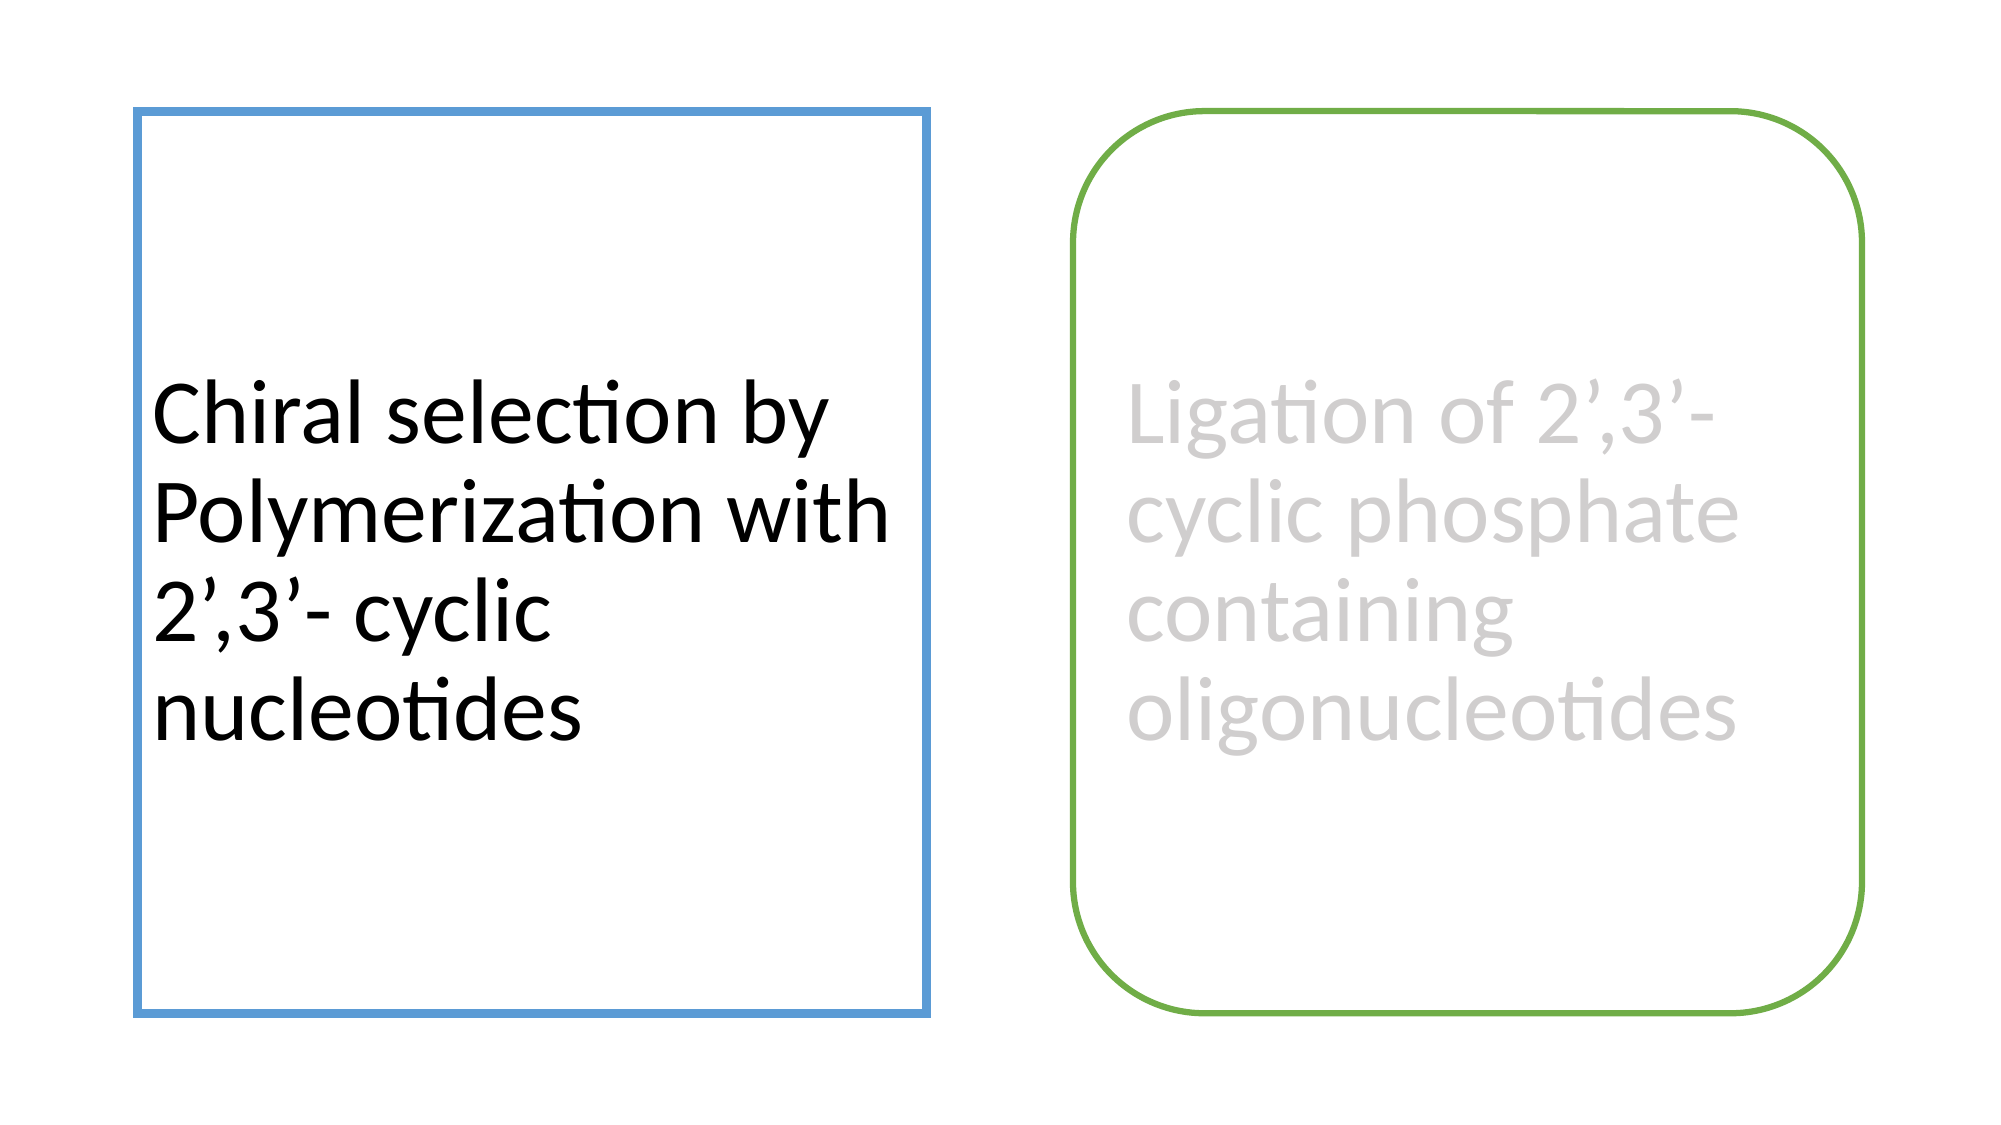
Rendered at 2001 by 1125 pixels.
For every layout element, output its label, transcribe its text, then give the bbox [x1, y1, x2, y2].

title Chiral selection by Polymerization with 2’,3’- cyclic nucleotides [136, 110, 927, 1014]
text_box Ligation of 2’,3’- cyclic phosphate containing oligonucleotides [1071, 110, 1864, 1015]
